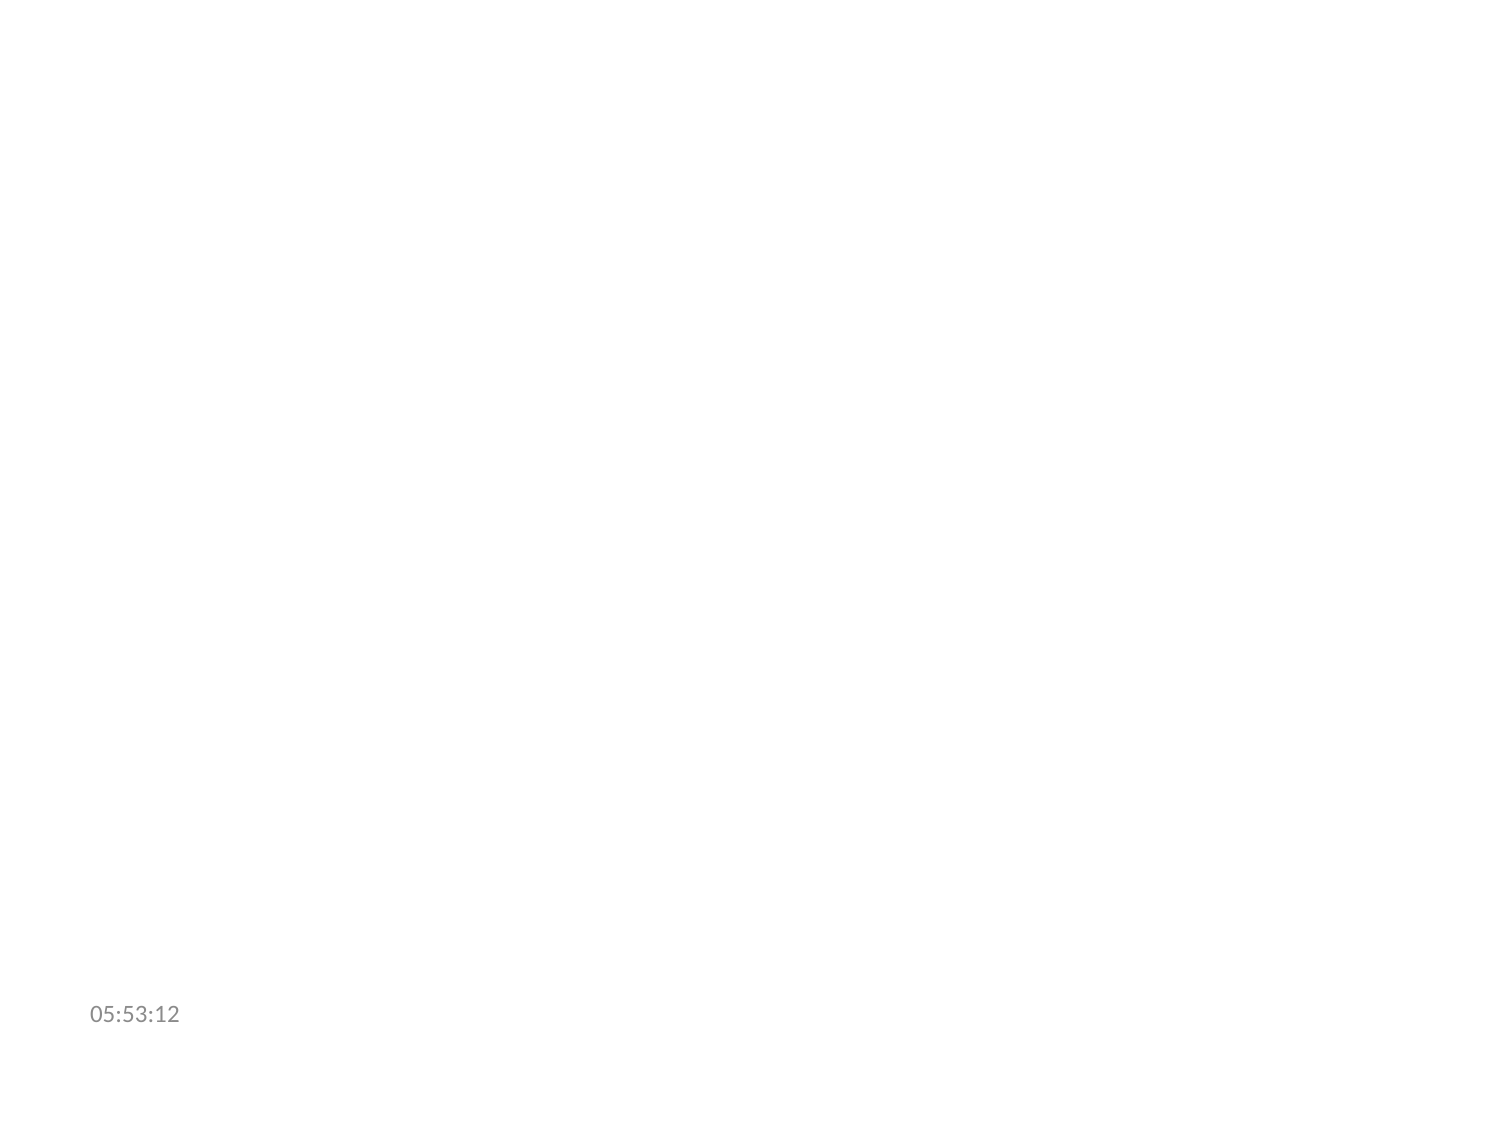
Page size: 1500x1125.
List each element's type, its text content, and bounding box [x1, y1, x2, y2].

text_box 15:35:09 [75, 982, 425, 1043]
